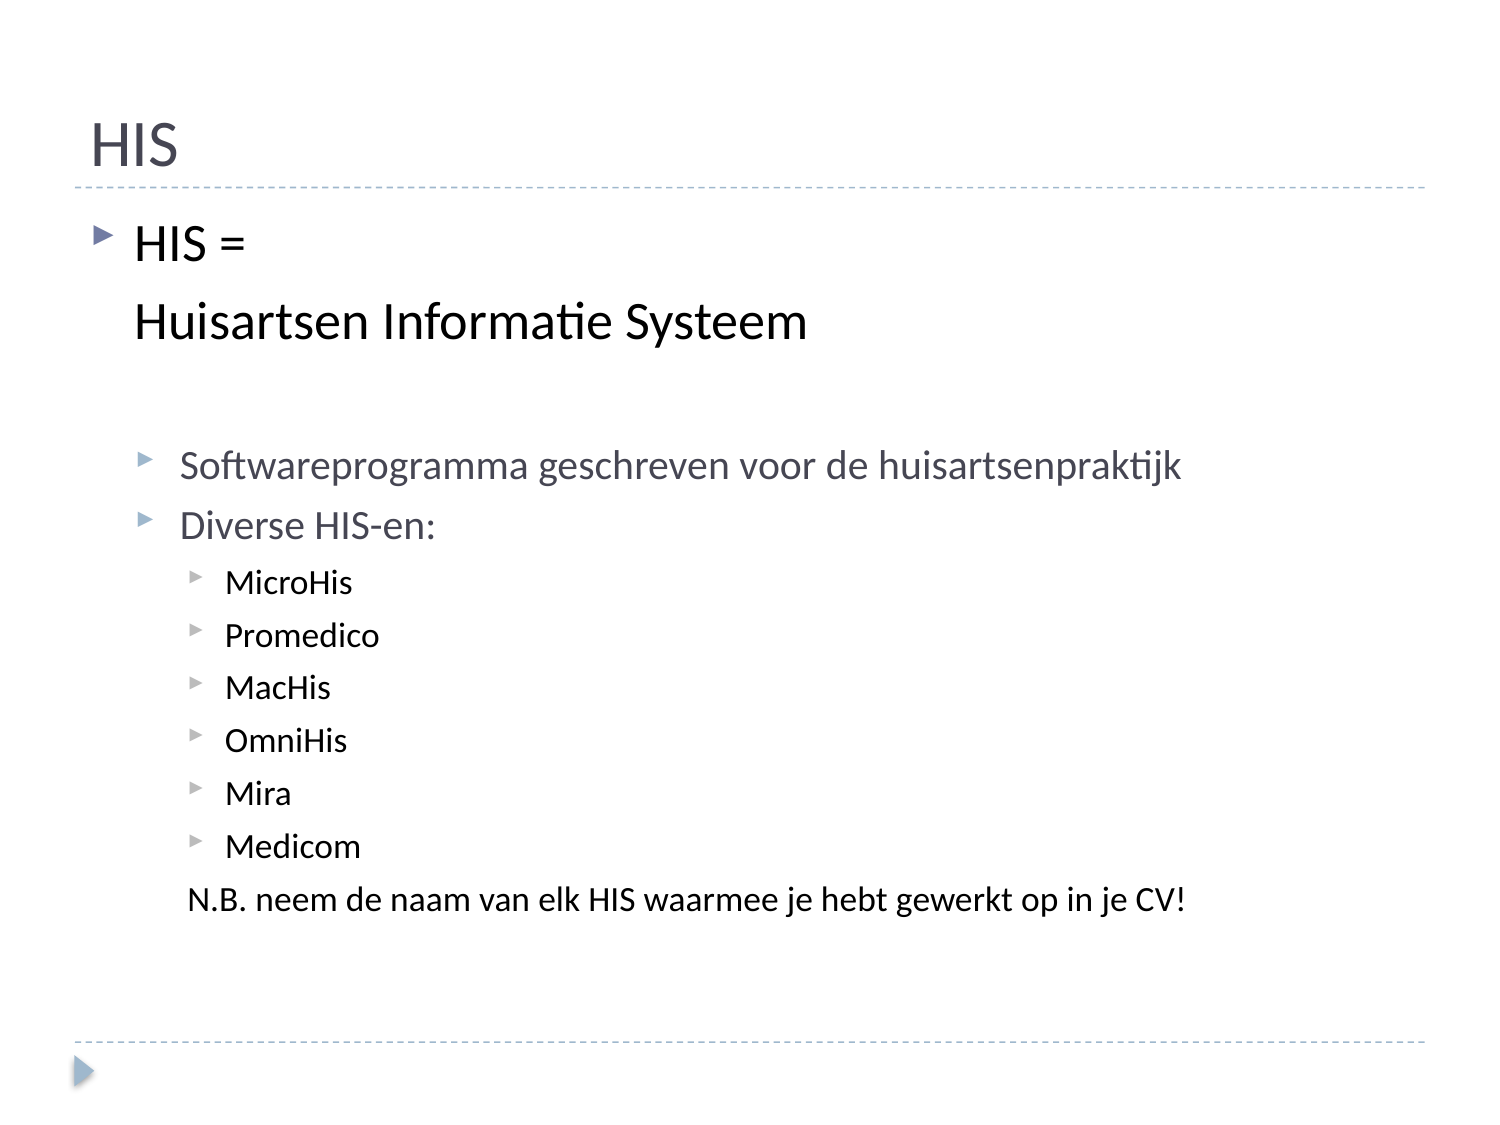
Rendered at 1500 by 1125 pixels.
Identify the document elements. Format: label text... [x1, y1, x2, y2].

list HIS = Huisartsen Informatie Systeem Softwareprogramma geschreven voor de huisartsenpraktijk Diverse HIS-en: MicroHis Promedico MacHis OmniHis Mira Medicom N.B. neem de naam van elk HIS waarmee je hebt gewerkt op in je CV! [74, 199, 1426, 1011]
title HIS [74, 24, 1426, 188]
